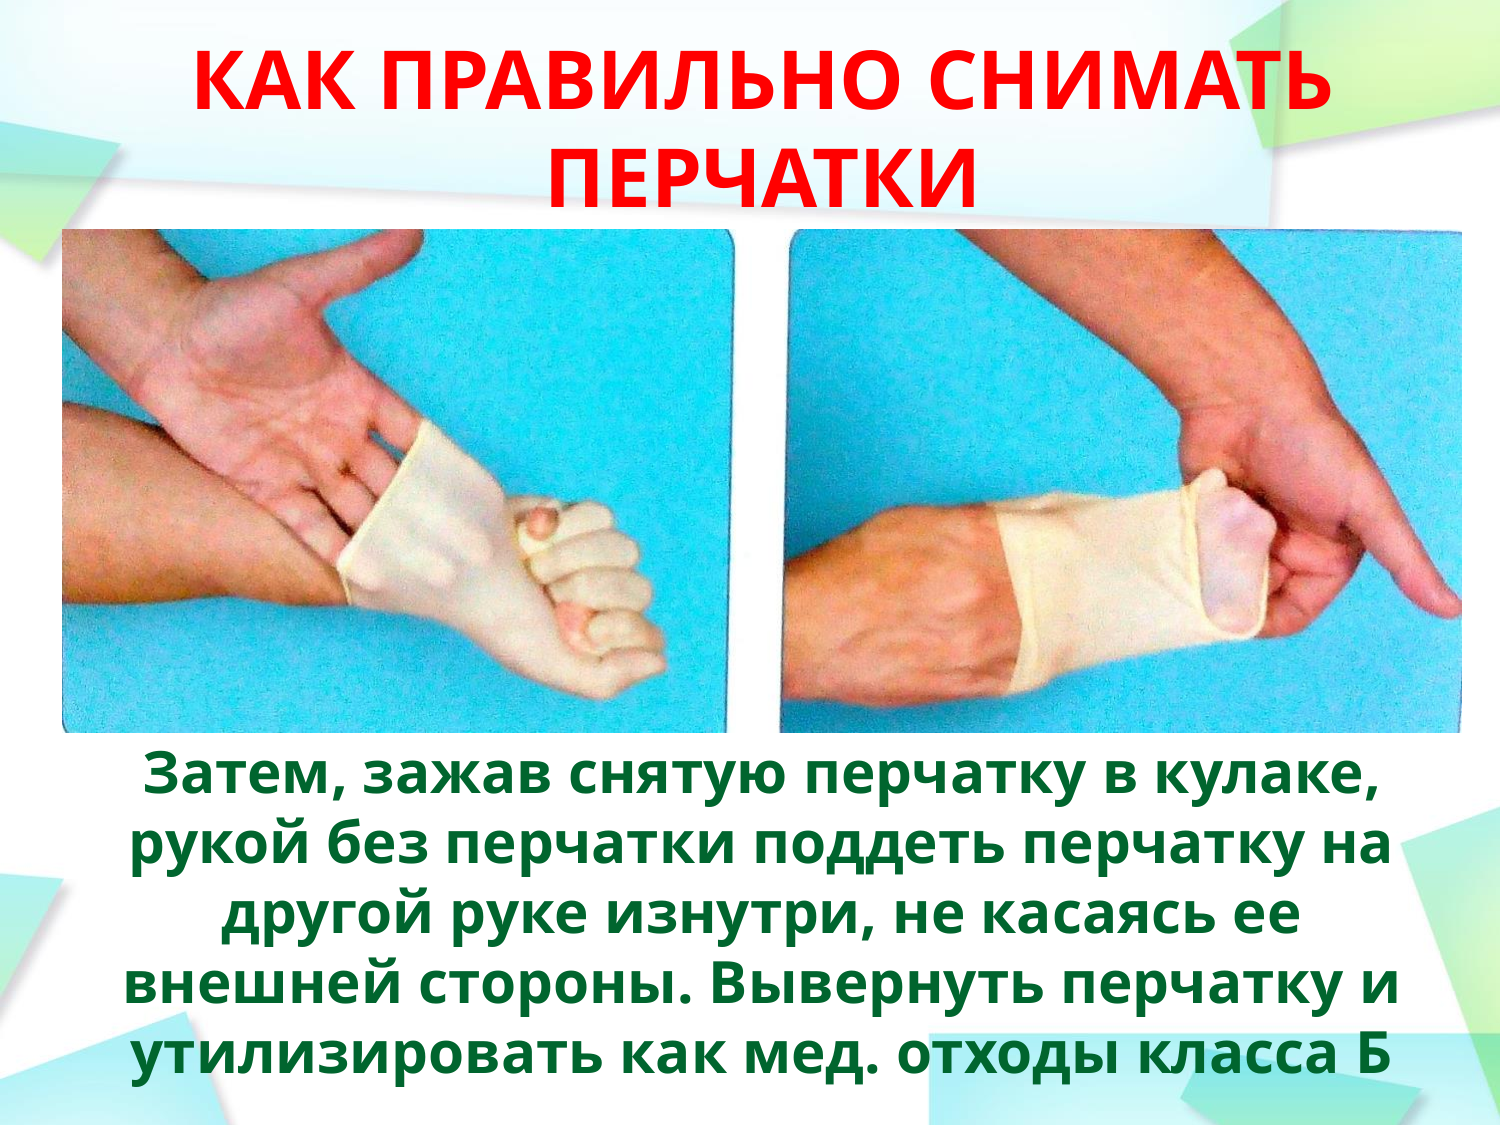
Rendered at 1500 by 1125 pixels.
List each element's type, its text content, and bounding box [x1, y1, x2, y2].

text_box Затем, зажав снятую перчатку в кулаке, рукой без перчатки поддеть перчатку на другой руке изнутри, не касаясь ее внешней стороны. Вывернуть перчатку и утилизировать как мед. отходы класса Б [88, 767, 1436, 1093]
title КАК ПРАВИЛЬНО СНИМАТЬ ПЕРЧАТКИ [88, 19, 1439, 206]
picture [0, 0, 1500, 1125]
